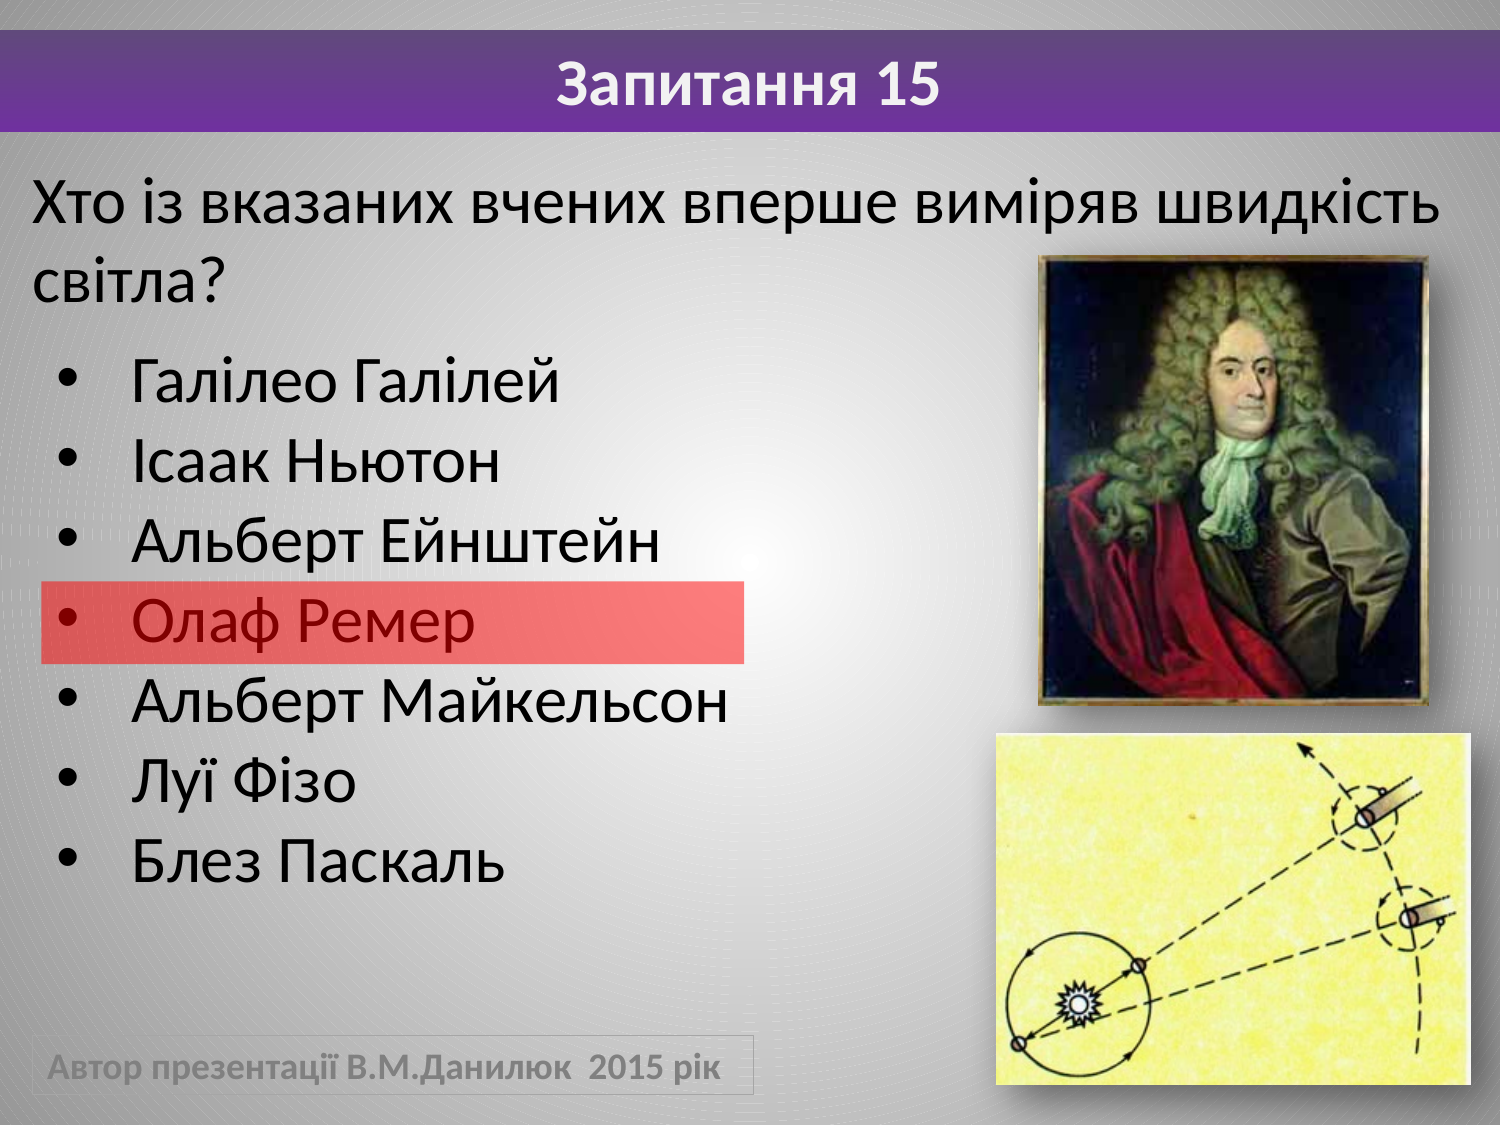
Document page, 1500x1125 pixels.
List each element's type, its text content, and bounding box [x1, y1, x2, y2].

picture [1037, 255, 1430, 706]
text_box Запитання 15 [0, 30, 1500, 132]
text_box [39, 579, 746, 666]
picture [996, 733, 1471, 1086]
text_box Автор презентації В.М.Данилюк 2015 рік [32, 1034, 753, 1095]
text_box Галілео Галілей Ісаак Ньютон Альберт Ейнштейн Олаф Ремер Альберт Майкельсон Луї Фізо Блез Паскаль [41, 328, 1010, 904]
text_box Хто із вказаних вчених вперше виміряв швидкість світла? [17, 148, 1471, 324]
